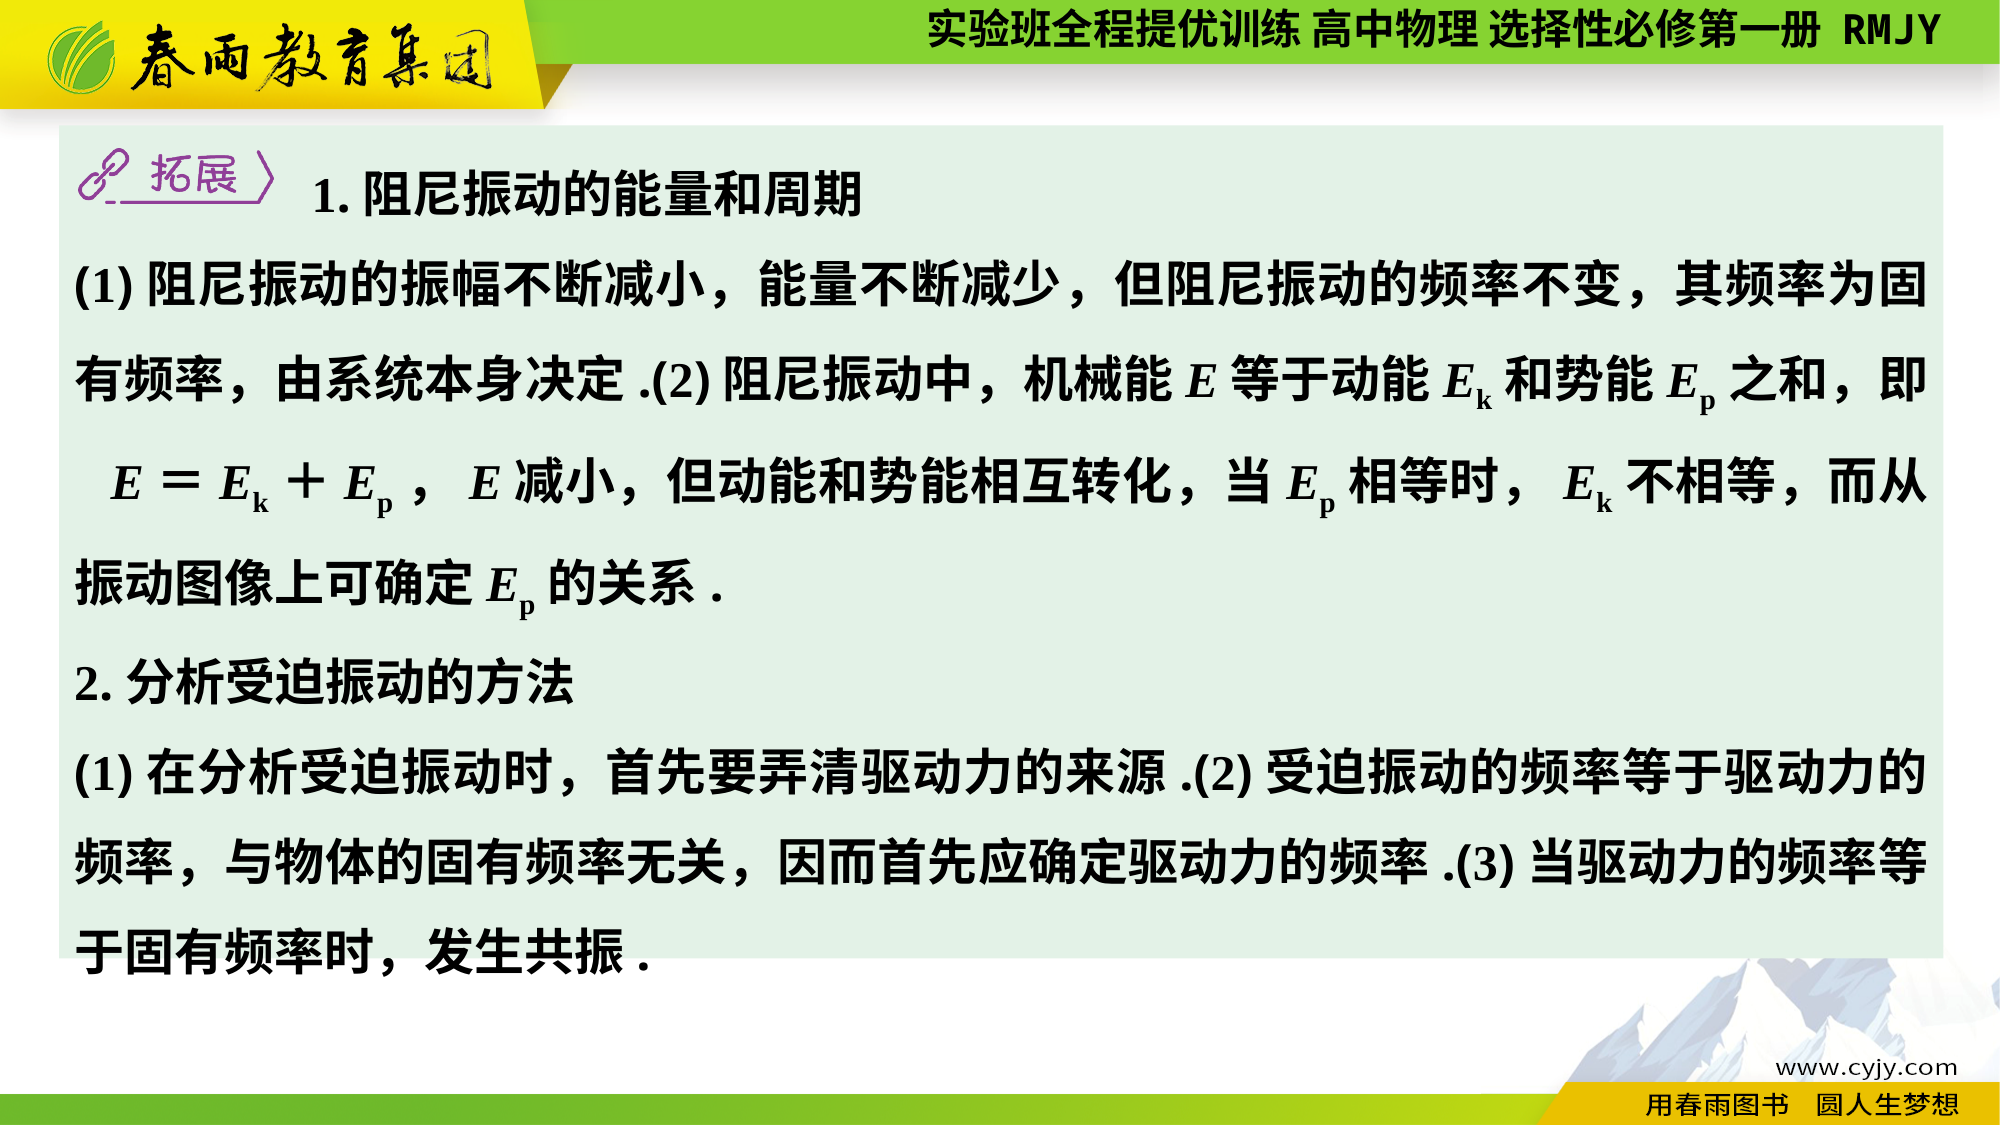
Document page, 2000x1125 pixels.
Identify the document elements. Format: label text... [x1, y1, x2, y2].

picture [0, 0, 2000, 1125]
list 1.阻尼振动的能量和周期 (1)阻尼振动的振幅不断减小，能量不断减少，但阻尼振动的频率不变，其频率为固有频率，由系统本身决定.(2)阻尼振动中，机械能E等于动能Ek和势能Ep之和，即 E＝Ek＋Ep，E减小，但动能和势能相互转化，当Ep相等时，Ek不相等，而从振动图像上可确定Ep的关系. 2.分析受迫振动的方法 (1)在分析受迫振动时，首先要弄清驱动力的来源.(2)受迫振动的频率等于驱动力的频率，与物体的固有频率无关，因而首先应确定驱动力的频率.(3)当驱动力的频率等于固有频率时，发生共振. [59, 125, 1944, 959]
